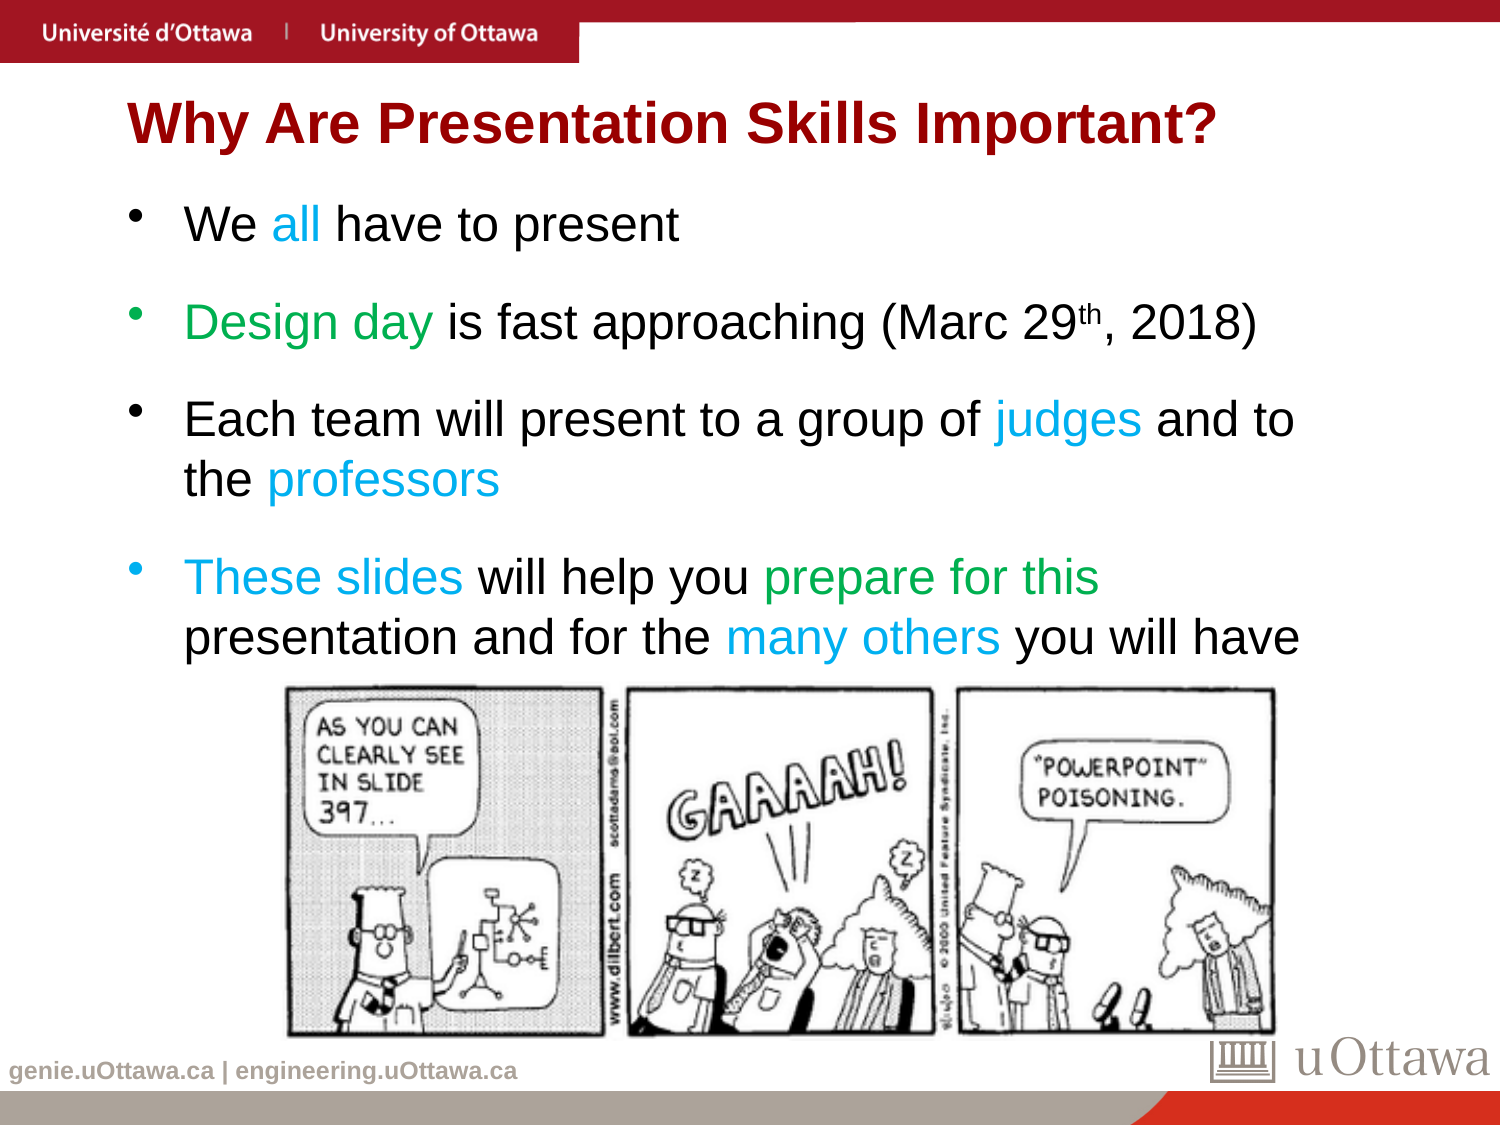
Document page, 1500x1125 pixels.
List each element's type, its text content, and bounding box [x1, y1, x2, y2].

list We all have to present Design day is fast approaching (Marc 29th, 2018) Each team will present to a group of judges and to the professors These slides will help you prepare for this presentation and for the many others you will have [112, 184, 1388, 822]
picture [0, 0, 1500, 63]
picture [0, 1091, 1500, 1125]
picture [277, 680, 1490, 1083]
title Why Are Presentation Skills Important? [112, 78, 1329, 184]
